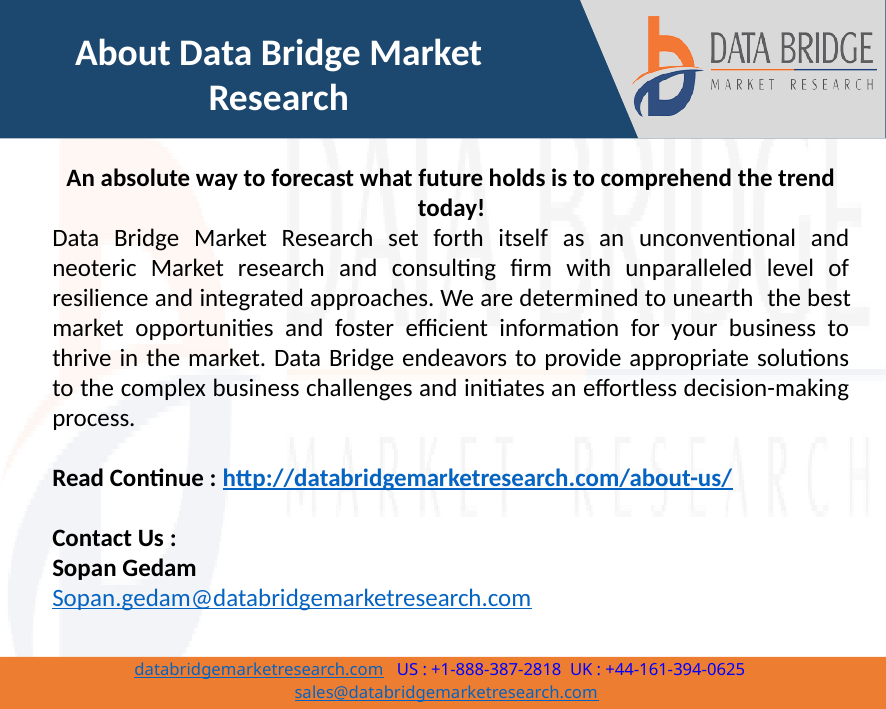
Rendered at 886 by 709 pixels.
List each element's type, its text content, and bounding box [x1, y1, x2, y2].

text_box An absolute way to forecast what future holds is to comprehend the trend today! Data Bridge Market Research set forth itself as an unconventional and neoteric Market research and consulting firm with unparalleled level of resilience and integrated approaches. We are determined to unearth the best market opportunities and foster efficient information for your business to thrive in the market. Data Bridge endeavors to provide appropriate solutions to the complex business challenges and initiates an effortless decision-making process. Read Continue : http://databridgemarketresearch.com/about-us/ Contact Us : Sopan Gedam Sopan.gedam@databridgemarketresearch.com [37, 154, 866, 649]
picture [631, 16, 877, 117]
text_box About Data Bridge Market Research [0, 20, 558, 125]
